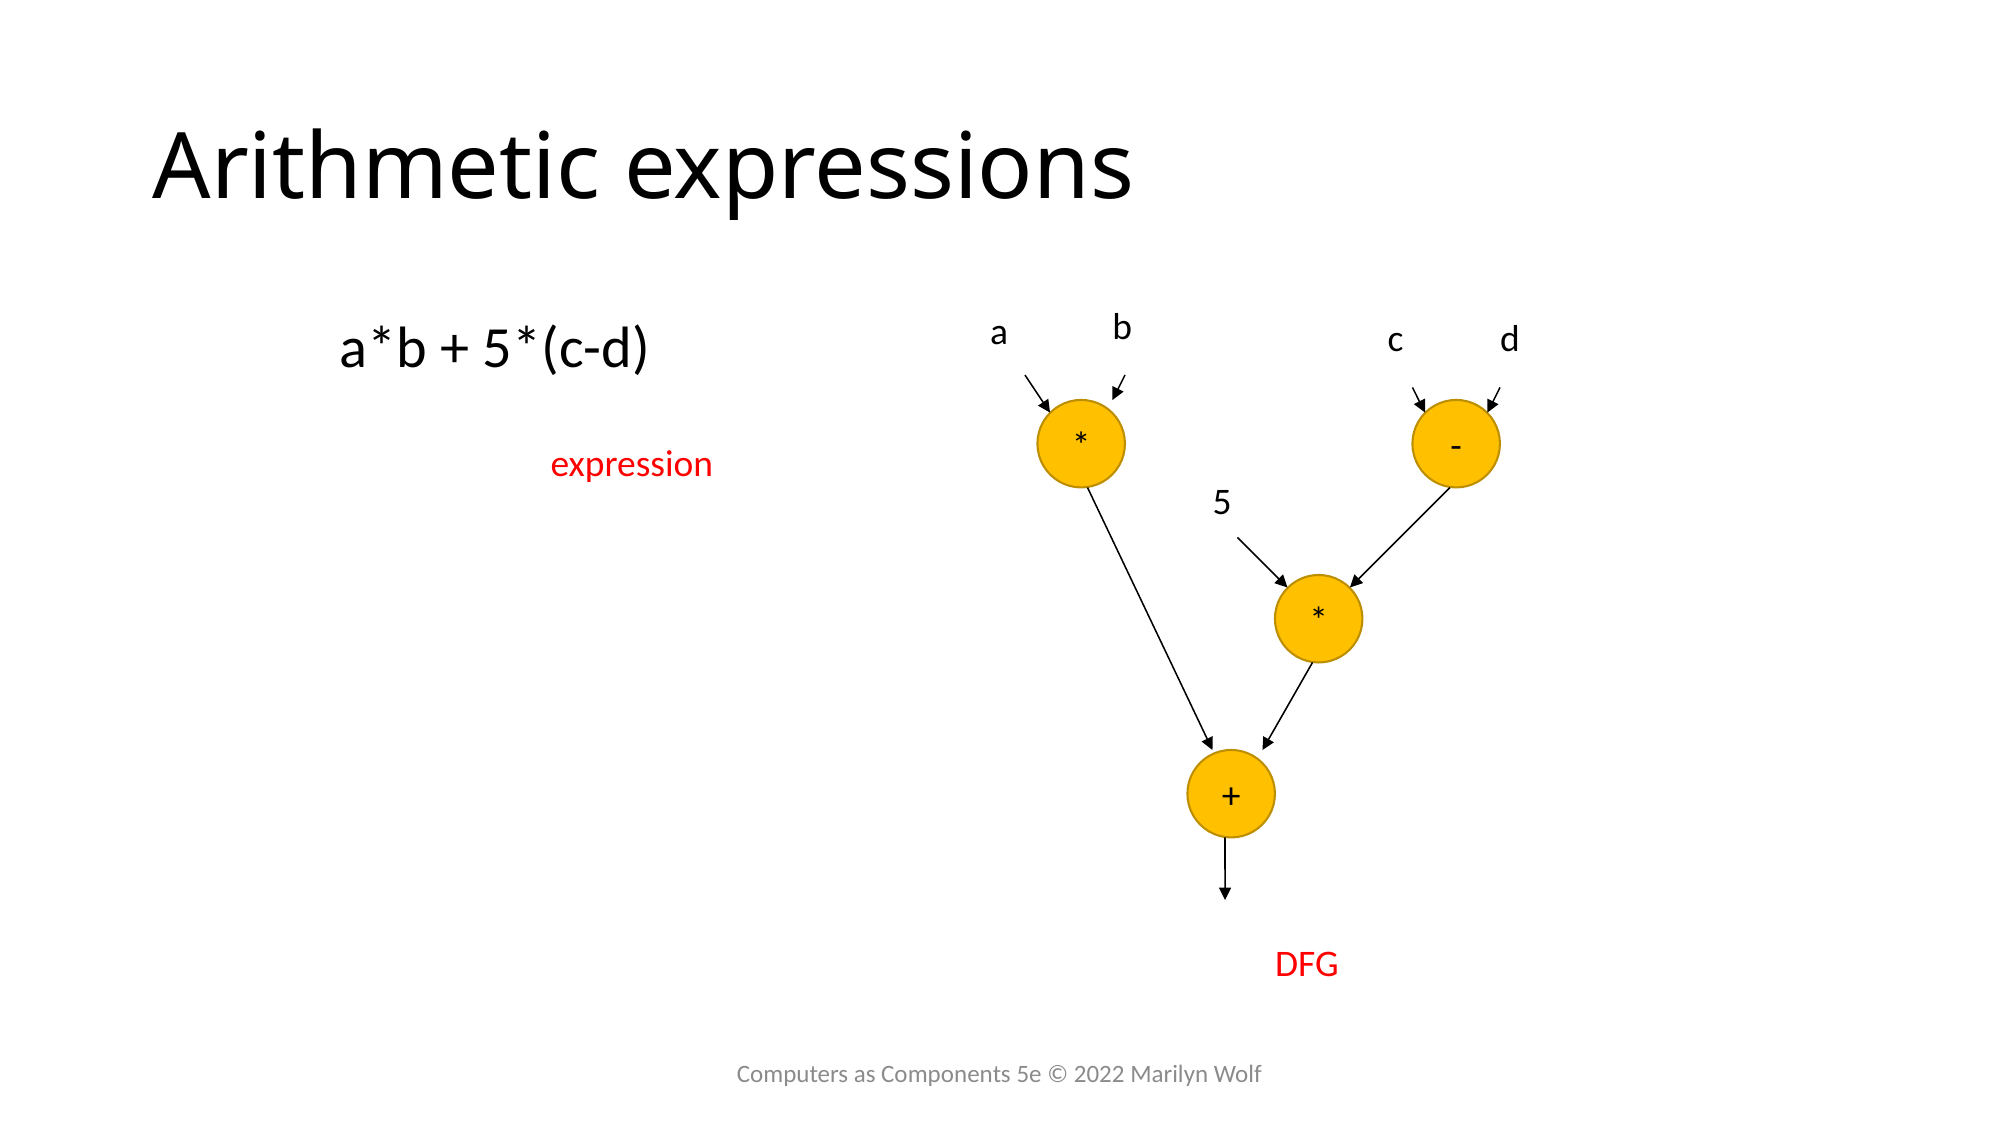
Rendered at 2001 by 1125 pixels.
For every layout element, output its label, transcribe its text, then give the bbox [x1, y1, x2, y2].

text_box 5 [1197, 469, 1247, 529]
text_box + [1186, 748, 1276, 839]
text_box * [1036, 398, 1126, 489]
text_box * [1273, 573, 1364, 664]
text_box [1024, 374, 1051, 413]
text_box [1487, 387, 1501, 413]
list a*b + 5*(c-d) [324, 309, 984, 400]
text_box c [1372, 306, 1419, 367]
text_box [1237, 537, 1288, 588]
text_box b [1097, 294, 1148, 354]
text_box [1412, 387, 1426, 413]
text_box [1262, 662, 1313, 751]
text_box a [975, 299, 1024, 360]
text_box [1218, 837, 1232, 901]
text_box [1350, 487, 1451, 588]
text_box - [1411, 398, 1501, 489]
text_box d [1485, 306, 1535, 367]
title Arithmetic expressions [137, 59, 1863, 278]
text_box [1112, 374, 1126, 400]
text_box DFG [1260, 931, 1354, 992]
text_box [1087, 487, 1213, 751]
text_box expression [535, 431, 729, 492]
footer Computers as Components 5e © 2022 Marilyn Wolf [662, 1042, 1338, 1103]
